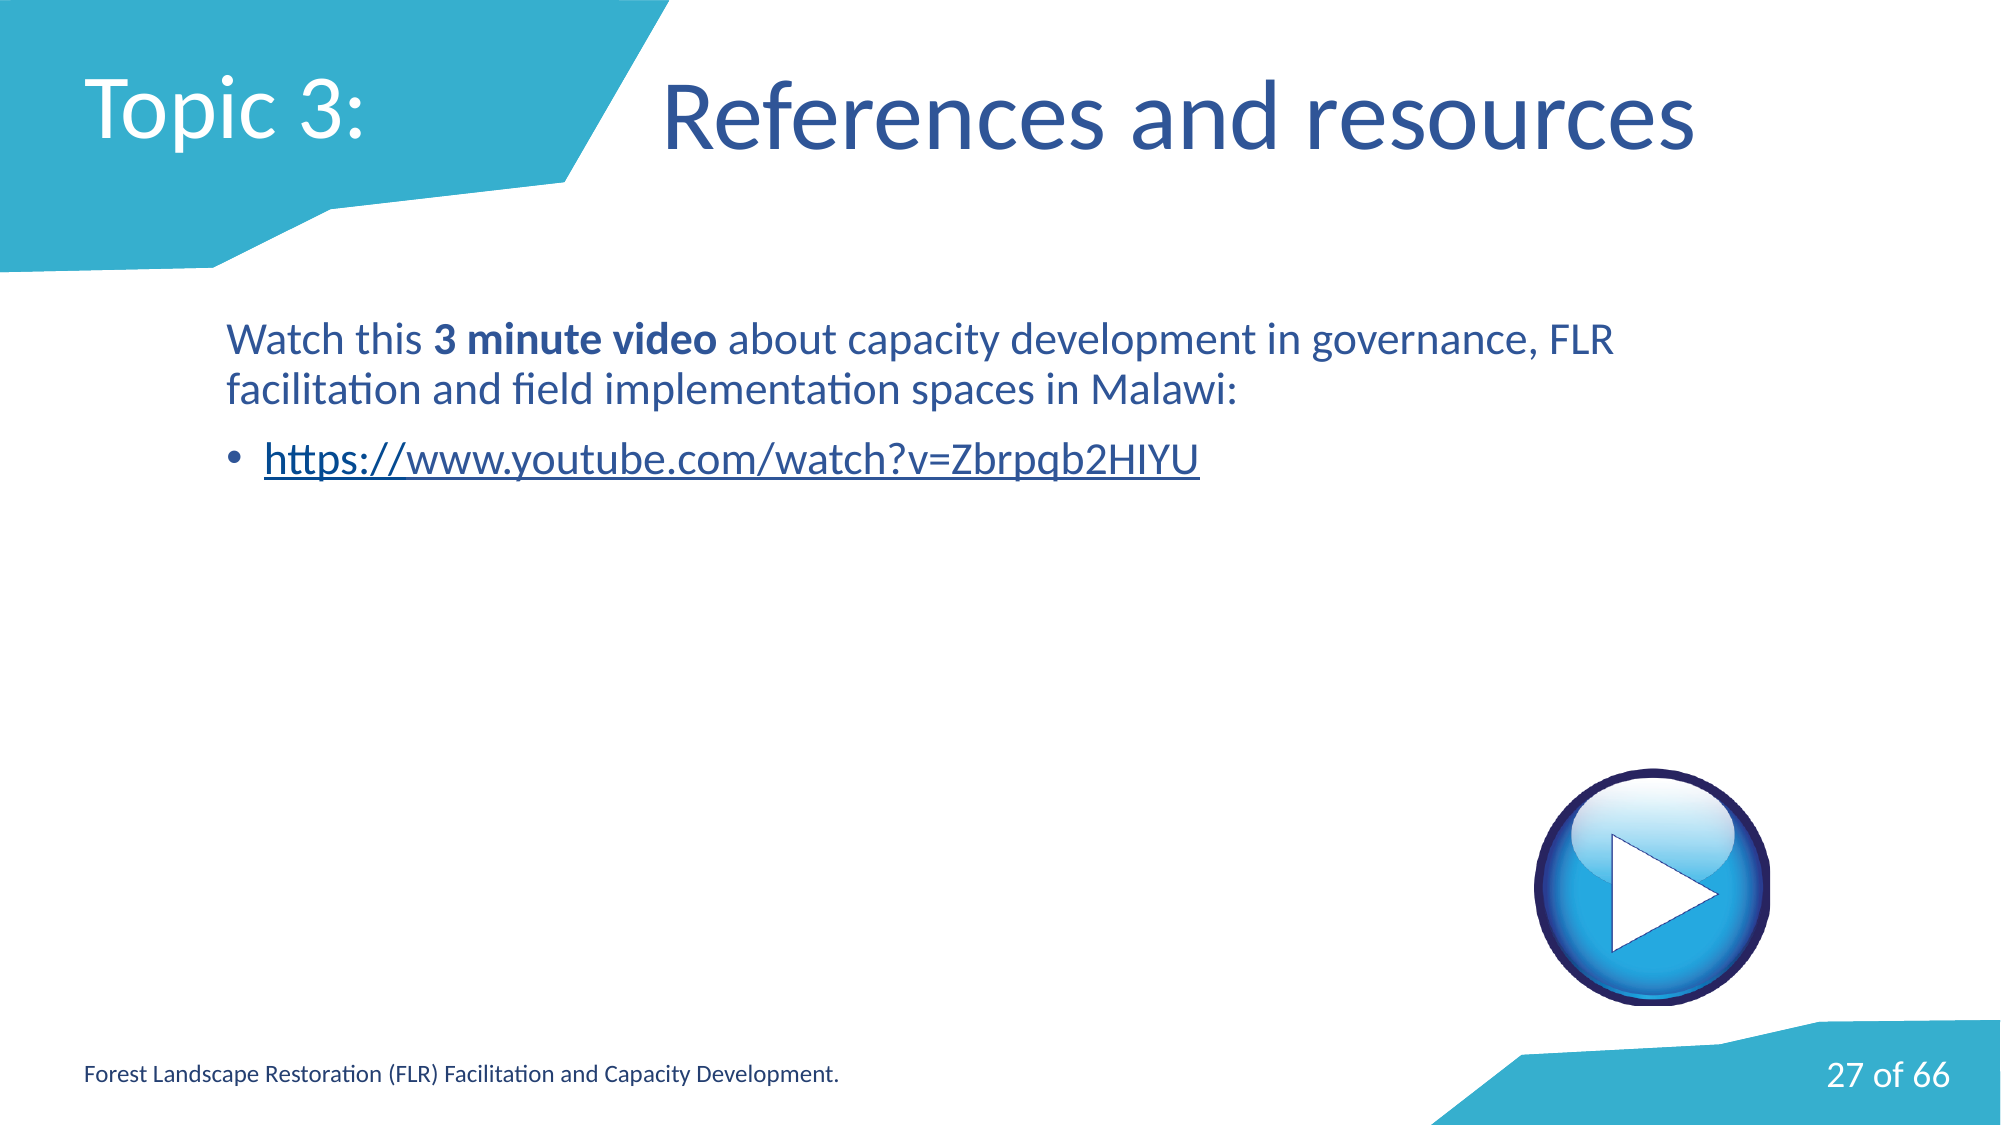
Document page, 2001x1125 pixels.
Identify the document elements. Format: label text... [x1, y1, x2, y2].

title Topic 3: [69, 0, 765, 218]
text_box References and resources [646, 42, 1883, 178]
slide_number 27 of 66 [1759, 1042, 1966, 1103]
footer Forest Landscape Restoration (FLR) Facilitation and Capacity Development. [69, 1042, 1270, 1103]
picture [1534, 768, 1771, 1006]
list Watch this 3 minute video about capacity development in governance, FLR facilitation and field implementation spaces in Malawi: https://www.youtube.com/watch?v=Zbrpqb2HIYU [211, 307, 1822, 1022]
